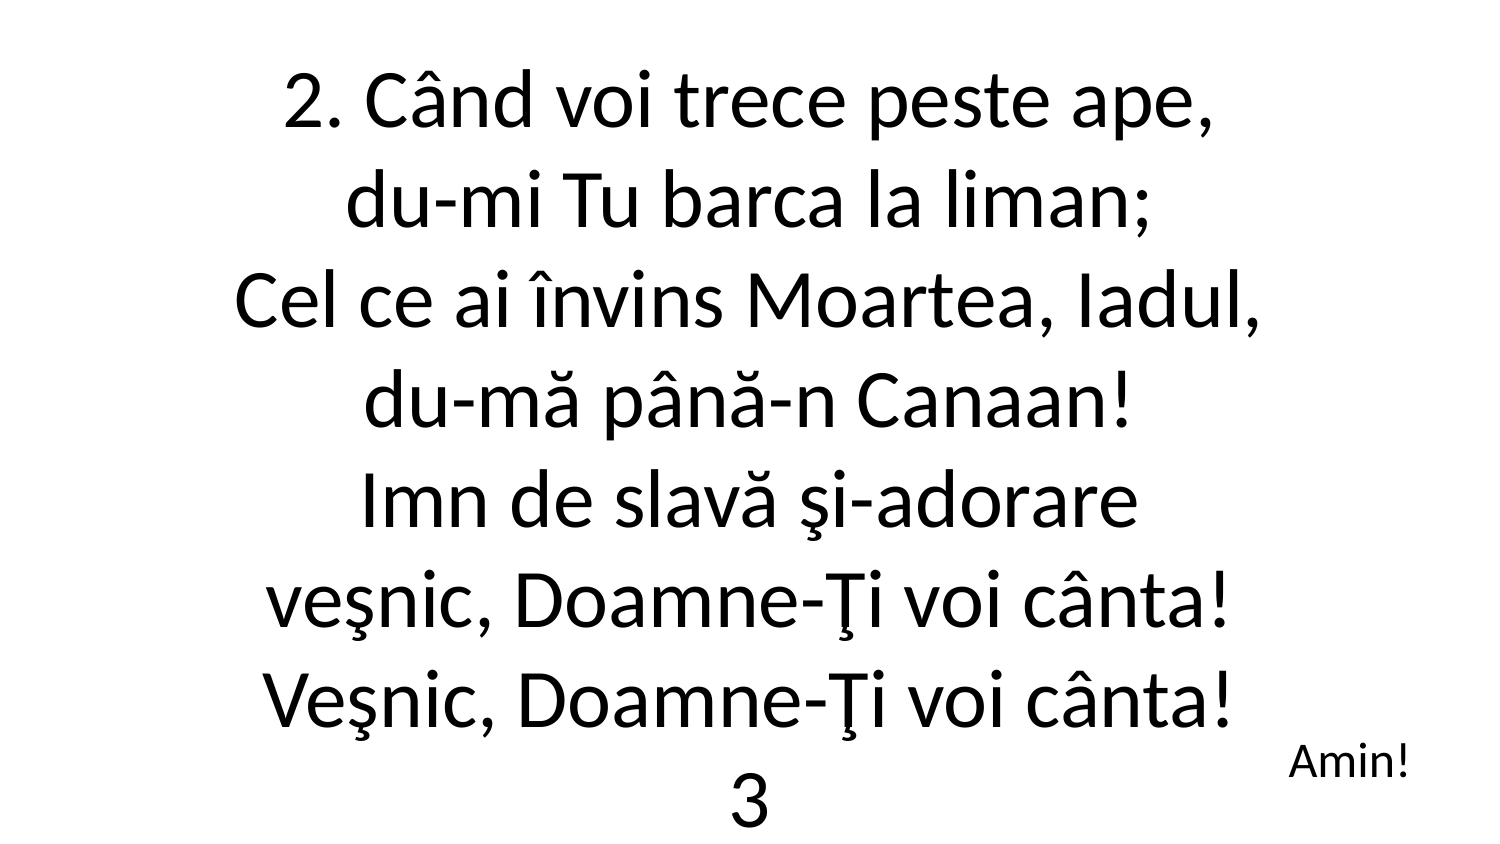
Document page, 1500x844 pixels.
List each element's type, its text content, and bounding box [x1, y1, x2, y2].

text_box Amin! [1273, 674, 1427, 795]
text_box 2. Când voi trece peste ape, du-mi Tu barca la liman; Cel ce ai învins Moartea, Iadul, du-mă până-n Canaan! Imn de slavă şi-adorare veşnic, Doamne-Ţi voi cânta! Veşnic, Doamne-Ţi voi cânta! 3 [219, 0, 1280, 844]
